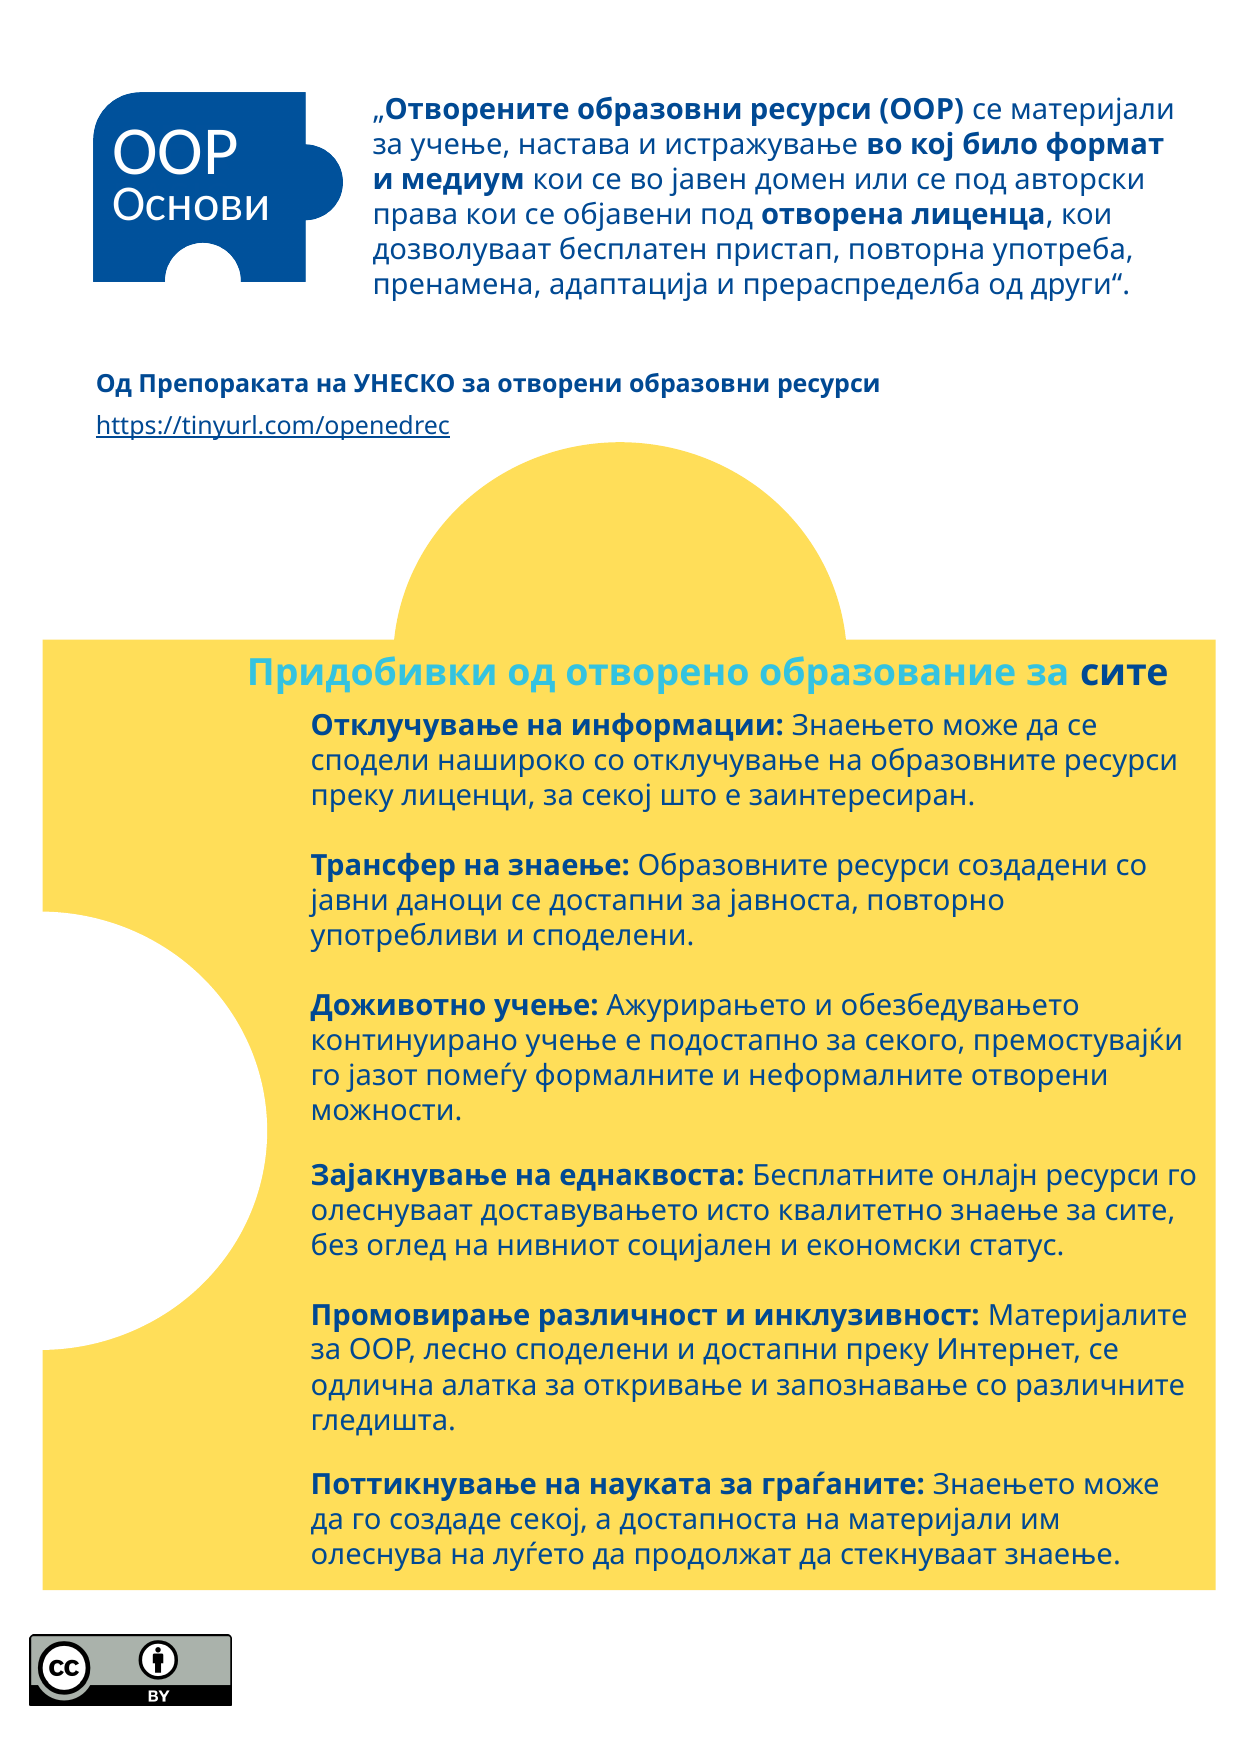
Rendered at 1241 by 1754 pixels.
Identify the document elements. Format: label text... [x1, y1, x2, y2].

text_box Од Препораката на УНЕСКО за отворени образовни ресурси https://tinyurl.com/openedrec [80, 365, 1241, 453]
text_box Отклучување на информации: Знаењето може да се сподели нашироко со отклучување на образовните ресурси преку лиценци, за секој што е заинтересиран. Трансфер на знаење: Образовните ресурси создадени со јавни даноци се достапни за јавноста, повторно употребливи и споделени. Доживотно учење: Ажурирањето и обезбедувањето континуирано учење е подостапно за секого, премостувајќи го јазот помеѓу формалните и неформалните отворени можности. Зајакнување на еднаквоста: Бесплатните онлајн ресурси го олеснуваат доставувањето исто квалитетно знаење за сите, без оглед на нивниот социјален и економски статус. Промовирање различност и инклузивност: Материјалите за ООР, лесно споделени и достапни преку Интернет, се одлична алатка за откривање и запознавање со различните гледишта. Поттикнување на науката за граѓаните: Знаењето може да го создаде секој, а достапноста на материјали им олеснува на луѓето да продолжат да стекнуваат знаење. [295, 691, 1216, 1586]
picture [29, 1634, 233, 1706]
text_box [0, 911, 268, 1350]
picture [93, 92, 343, 282]
text_box [394, 453, 847, 641]
text_box [42, 639, 1216, 1591]
text_box [29, 29, 1216, 640]
text_box „Отворените образовни ресурси (ООР) се материјали за учење, настава и истражување во кој било формат и медиум кои се во јавен домен или се под авторски права кои се објавени под отворена лиценца, кои дозволуваат бесплатен пристап, повторна употреба, пренамена, адаптација и прераспределба од други“. [357, 75, 1191, 316]
text_box Придобивки од отворено образование за сите [231, 641, 1216, 708]
